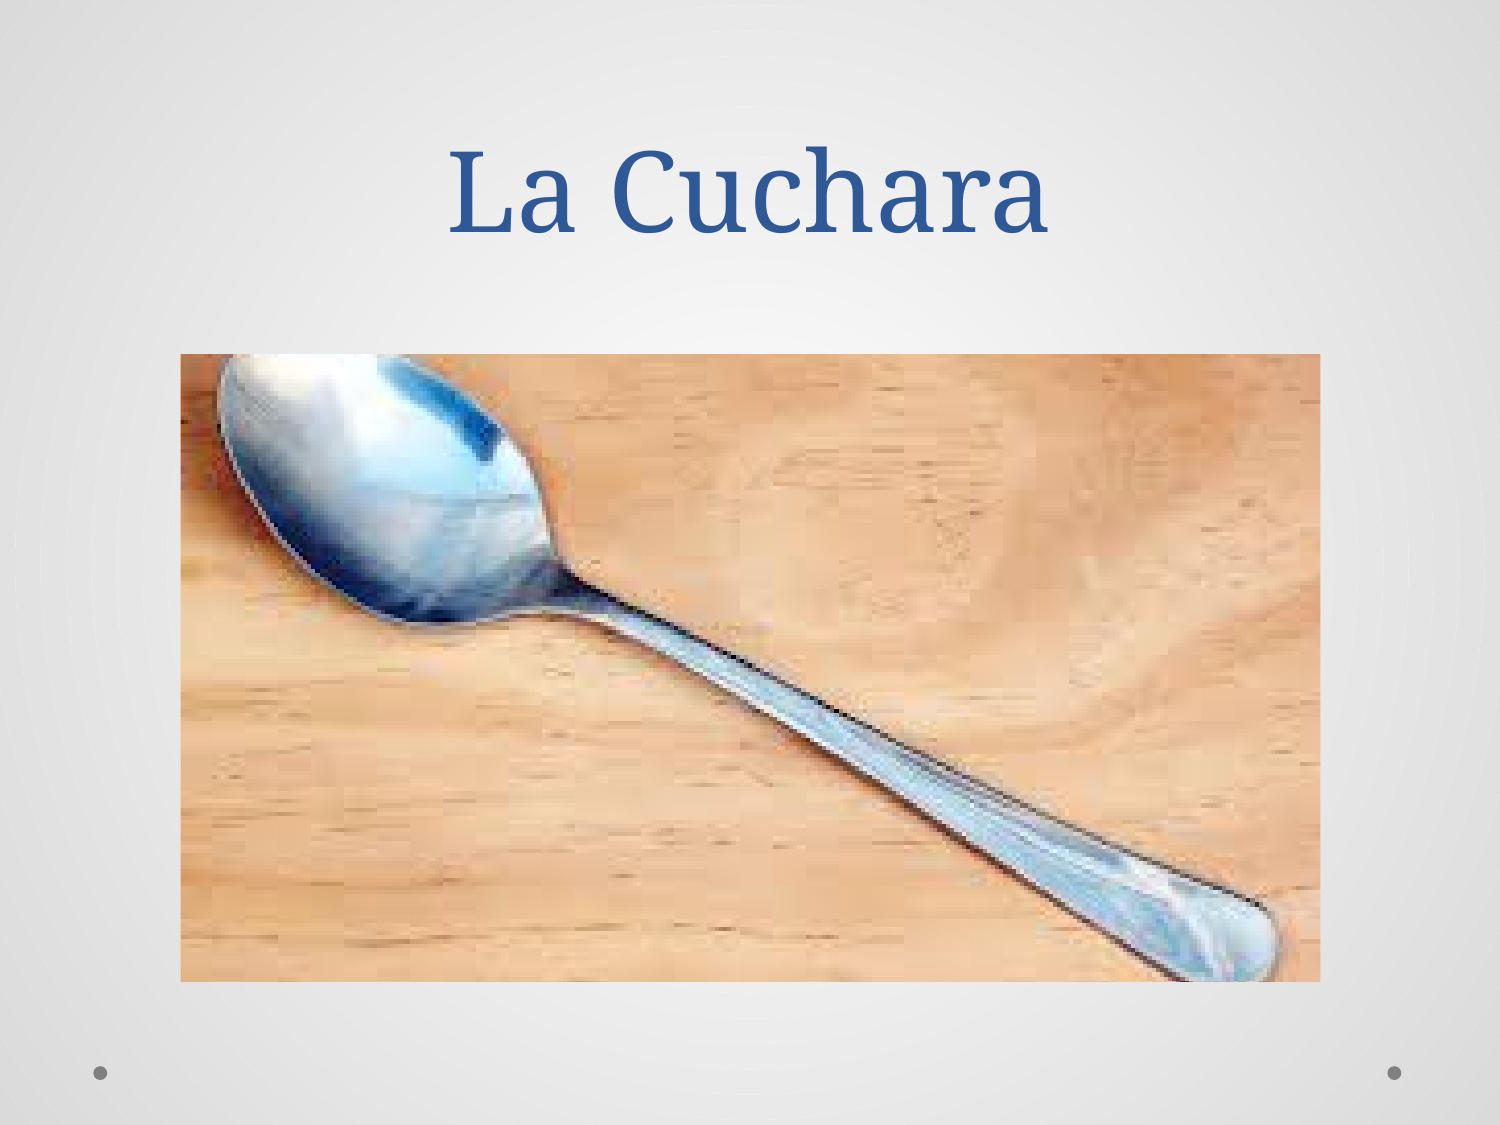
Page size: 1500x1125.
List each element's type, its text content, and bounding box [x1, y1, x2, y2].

title La Cuchara [75, 0, 1425, 263]
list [180, 354, 1321, 982]
